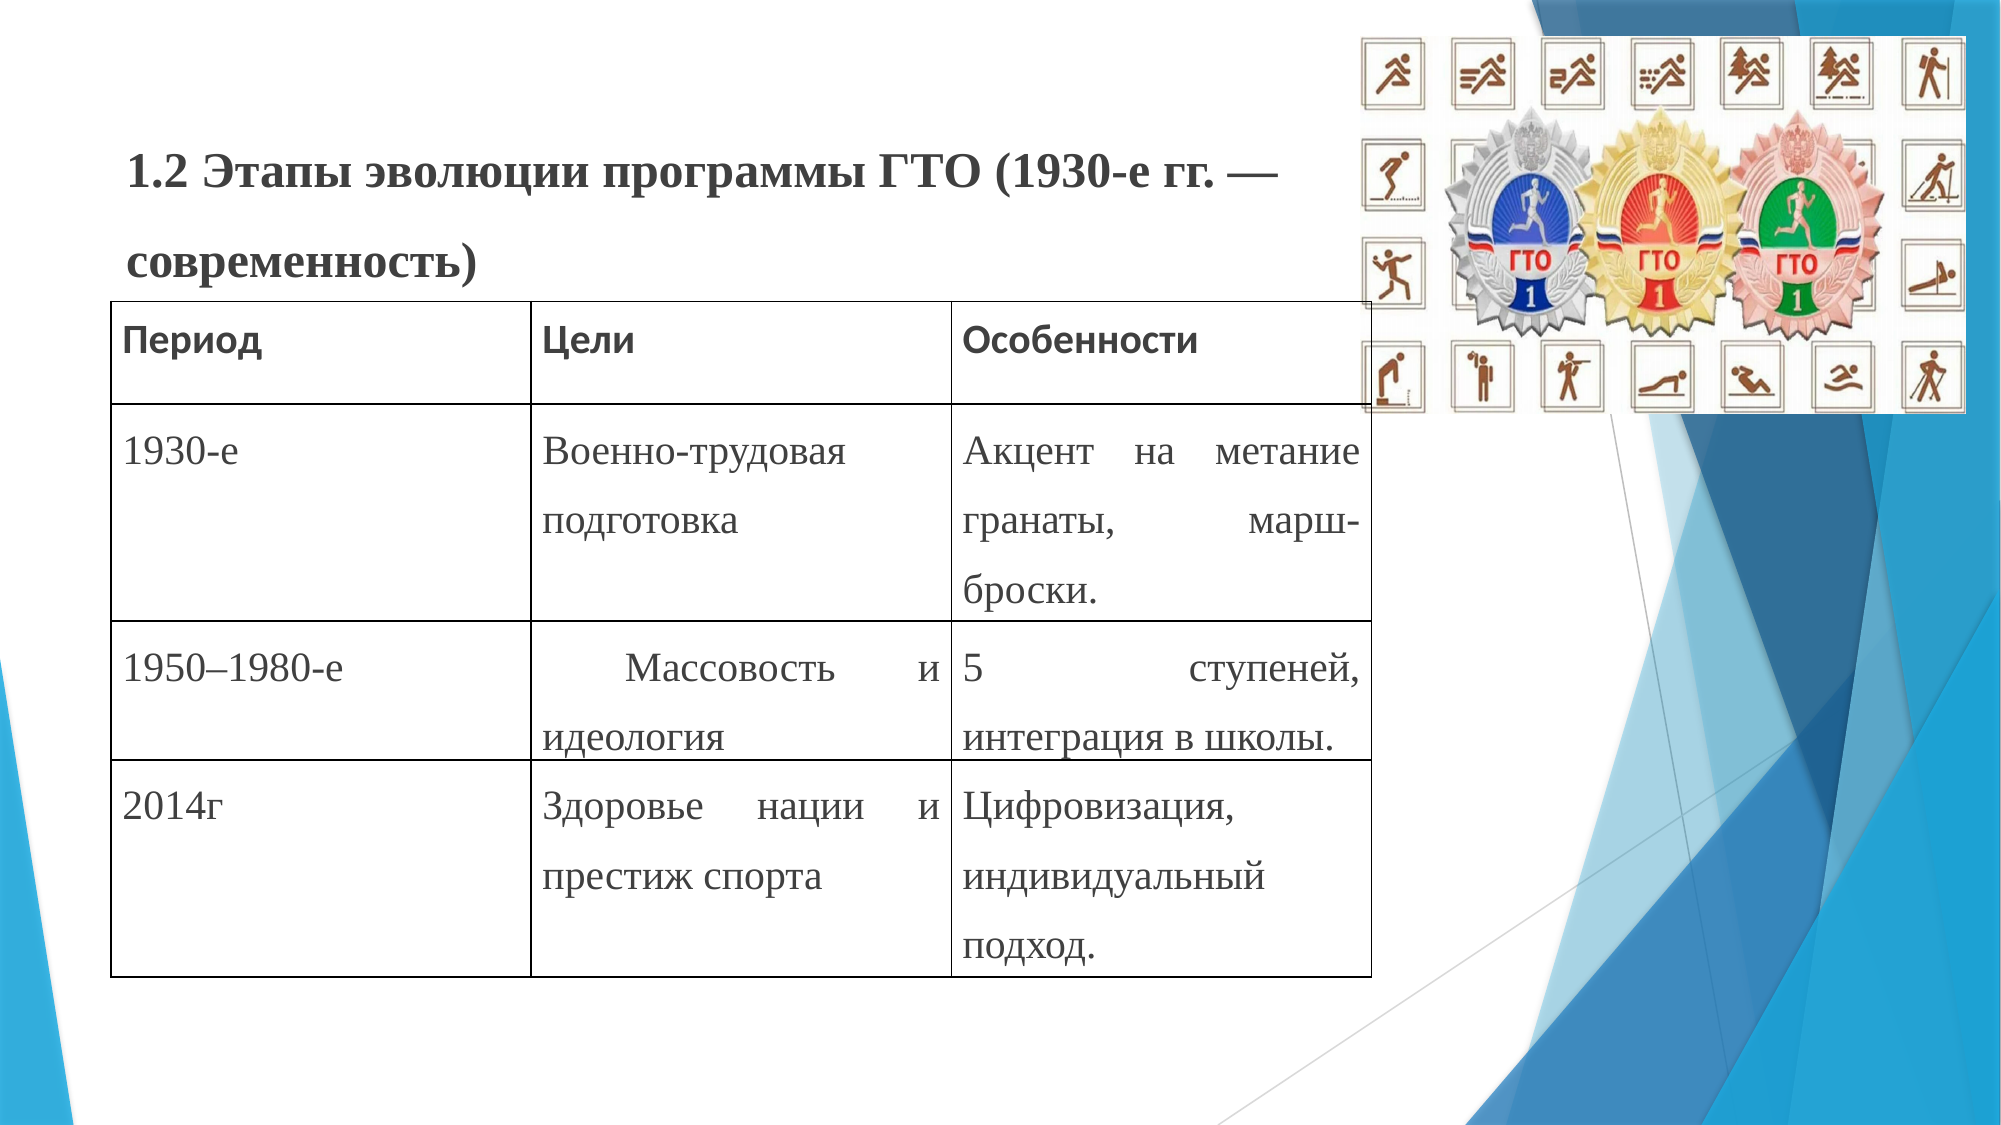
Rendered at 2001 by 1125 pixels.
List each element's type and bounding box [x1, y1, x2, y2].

picture [1359, 36, 1967, 415]
text_box [0, 0, 1761, 1115]
